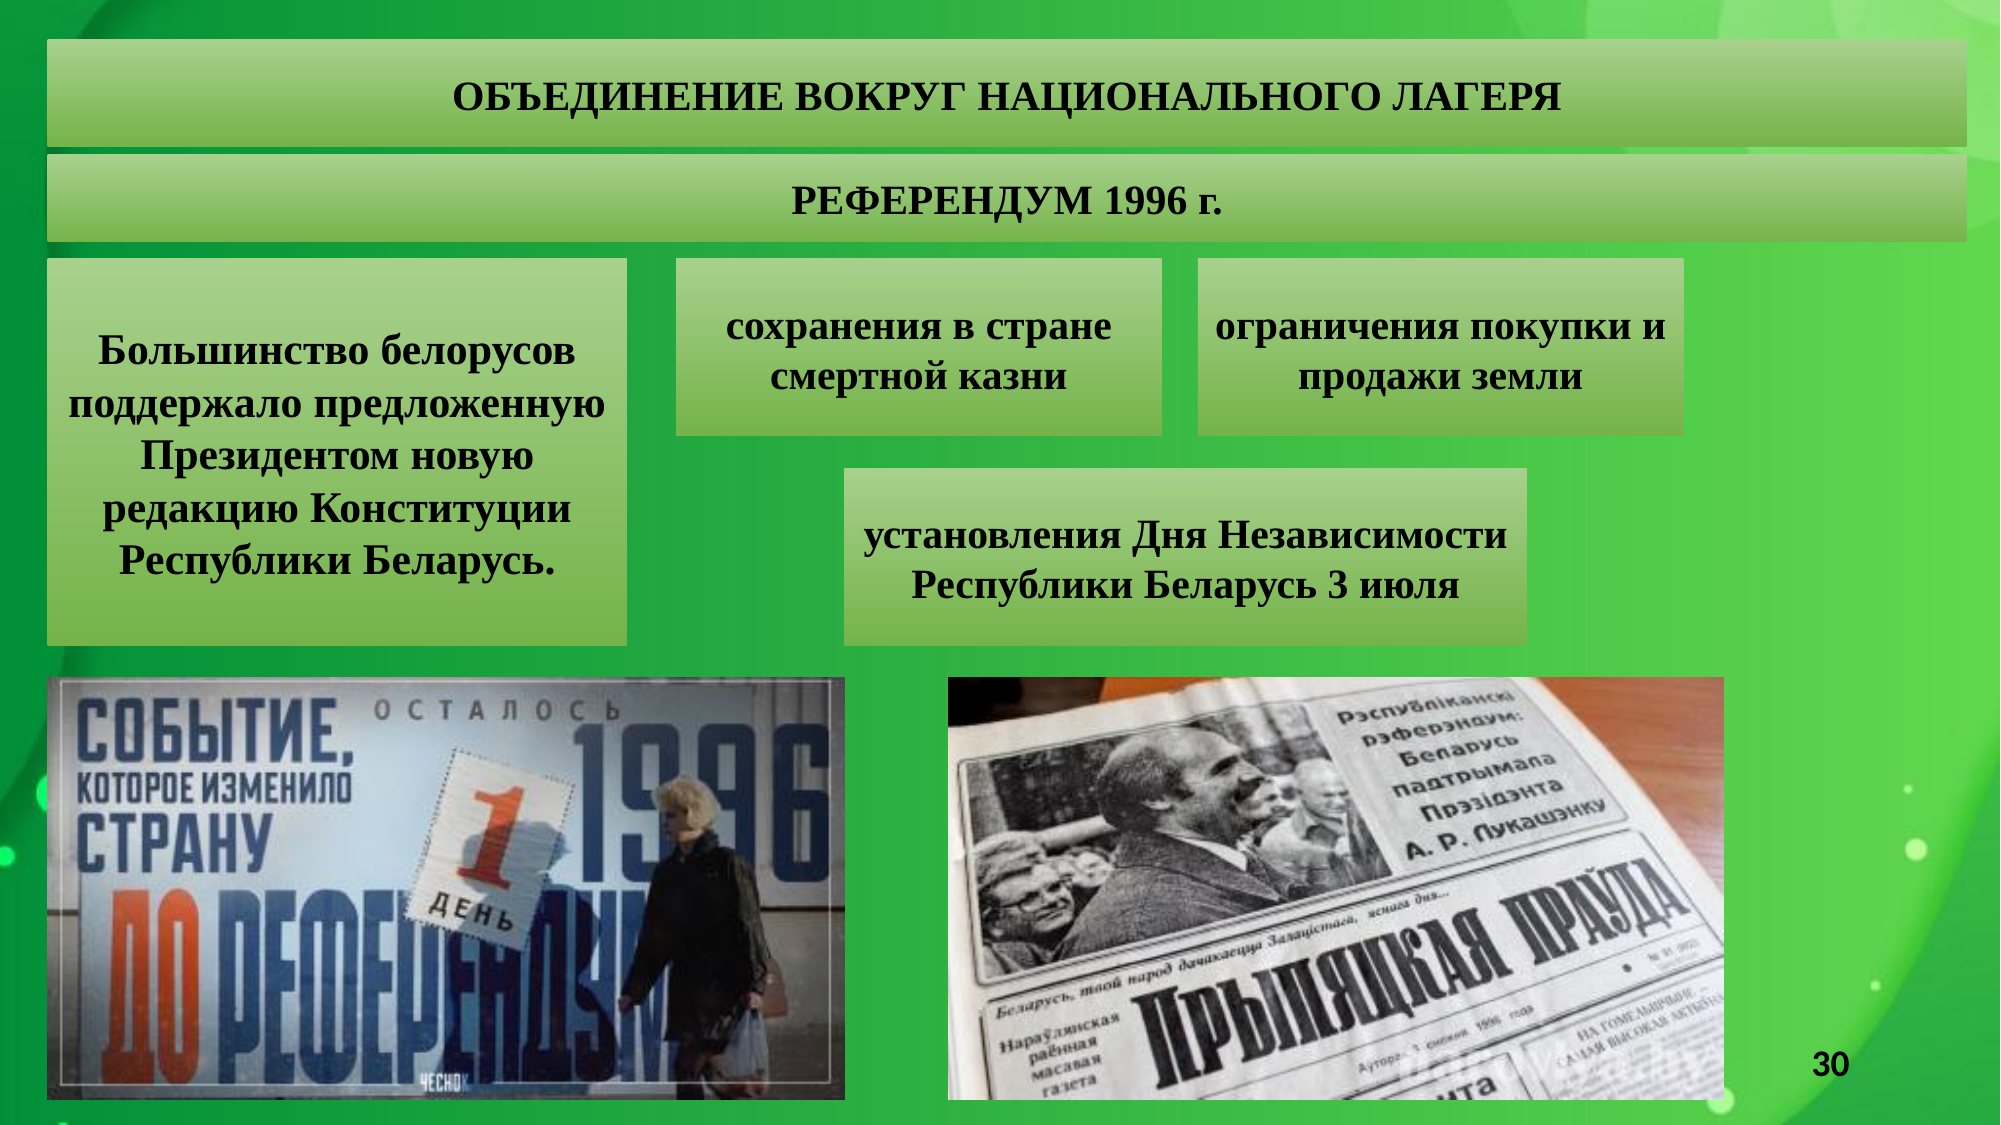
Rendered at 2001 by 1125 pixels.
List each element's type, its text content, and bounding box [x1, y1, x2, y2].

picture [0, 0, 2000, 1125]
text_box установления Дня Независимости Республики Беларусь 3 июля [844, 468, 1527, 646]
text_box Большинство белорусов поддержало предложенную Президентом новую редакцию Конституции Республики Беларусь. [47, 258, 627, 646]
text_box ОБЪЕДИНЕНИЕ ВОКРУГ НАЦИОНАЛЬНОГО ЛАГЕРЯ [47, 39, 1967, 147]
slide_number 30 [1724, 1031, 1865, 1092]
text_box сохранения в стране смертной казни [676, 258, 1162, 436]
text_box ограничения покупки и продажи земли [1197, 258, 1684, 436]
text_box РЕФЕРЕНДУМ 1996 г. [47, 154, 1967, 242]
